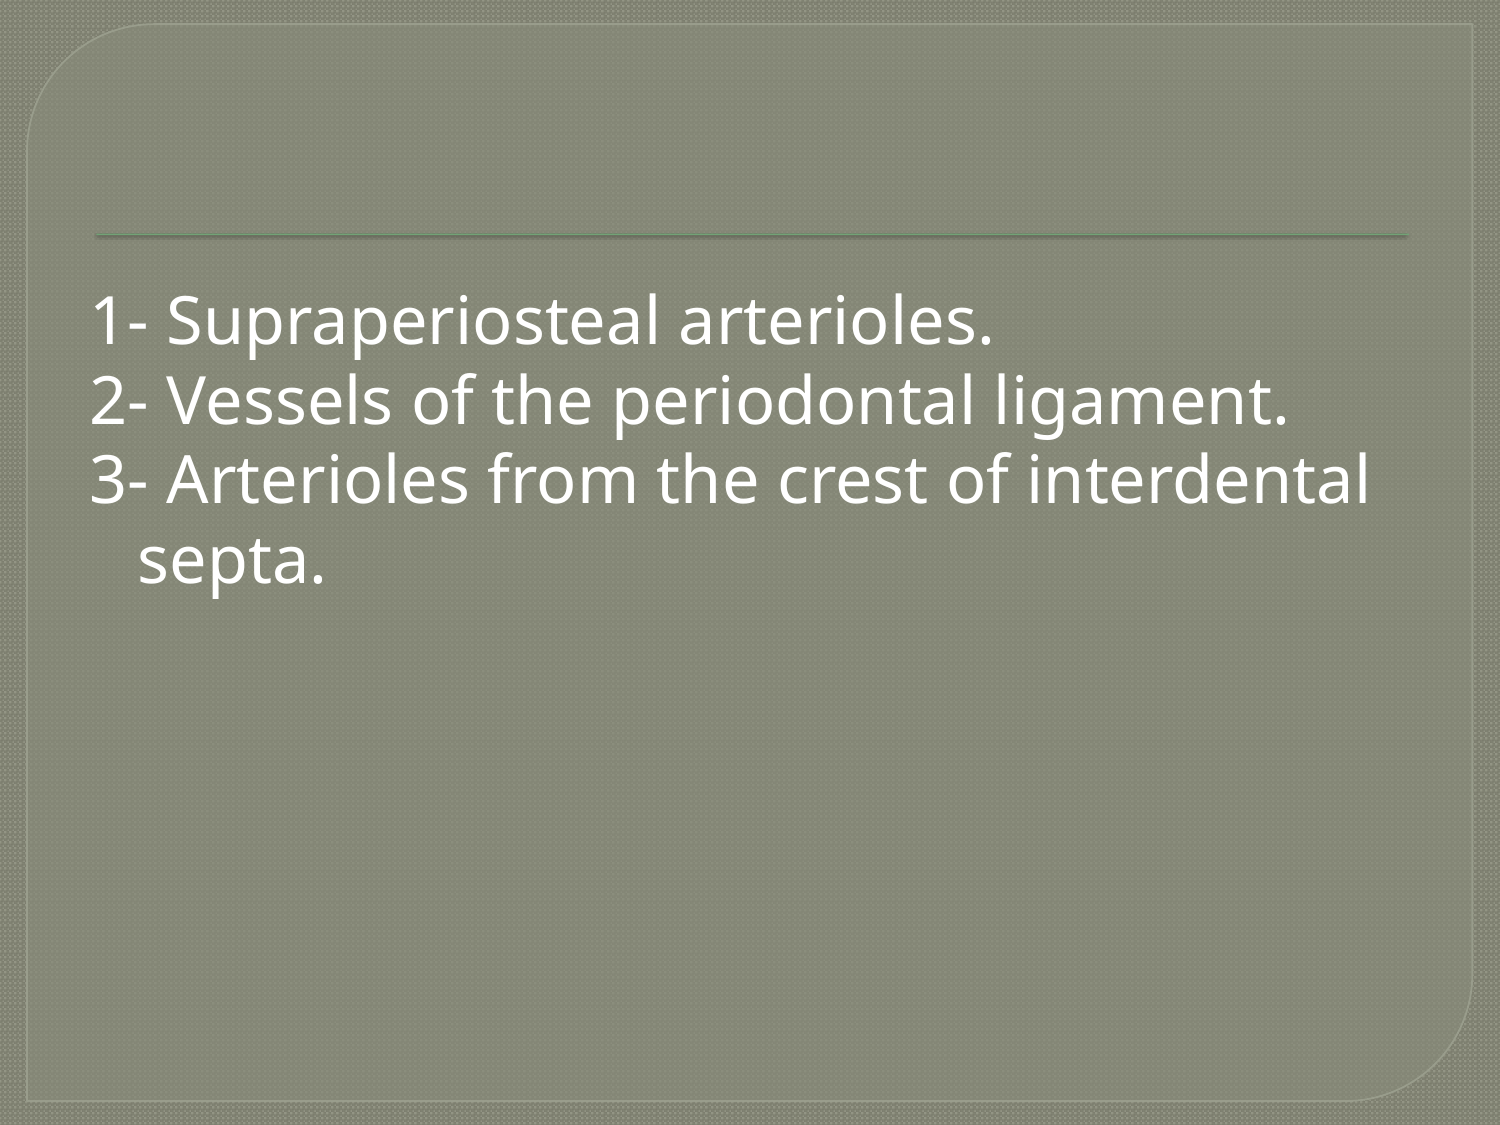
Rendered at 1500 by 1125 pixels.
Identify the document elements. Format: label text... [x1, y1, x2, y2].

list 1- Supraperiosteal arterioles. 2- Vessels of the periodontal ligament. 3- Arterioles from the crest of interdental septa. [75, 270, 1425, 1013]
